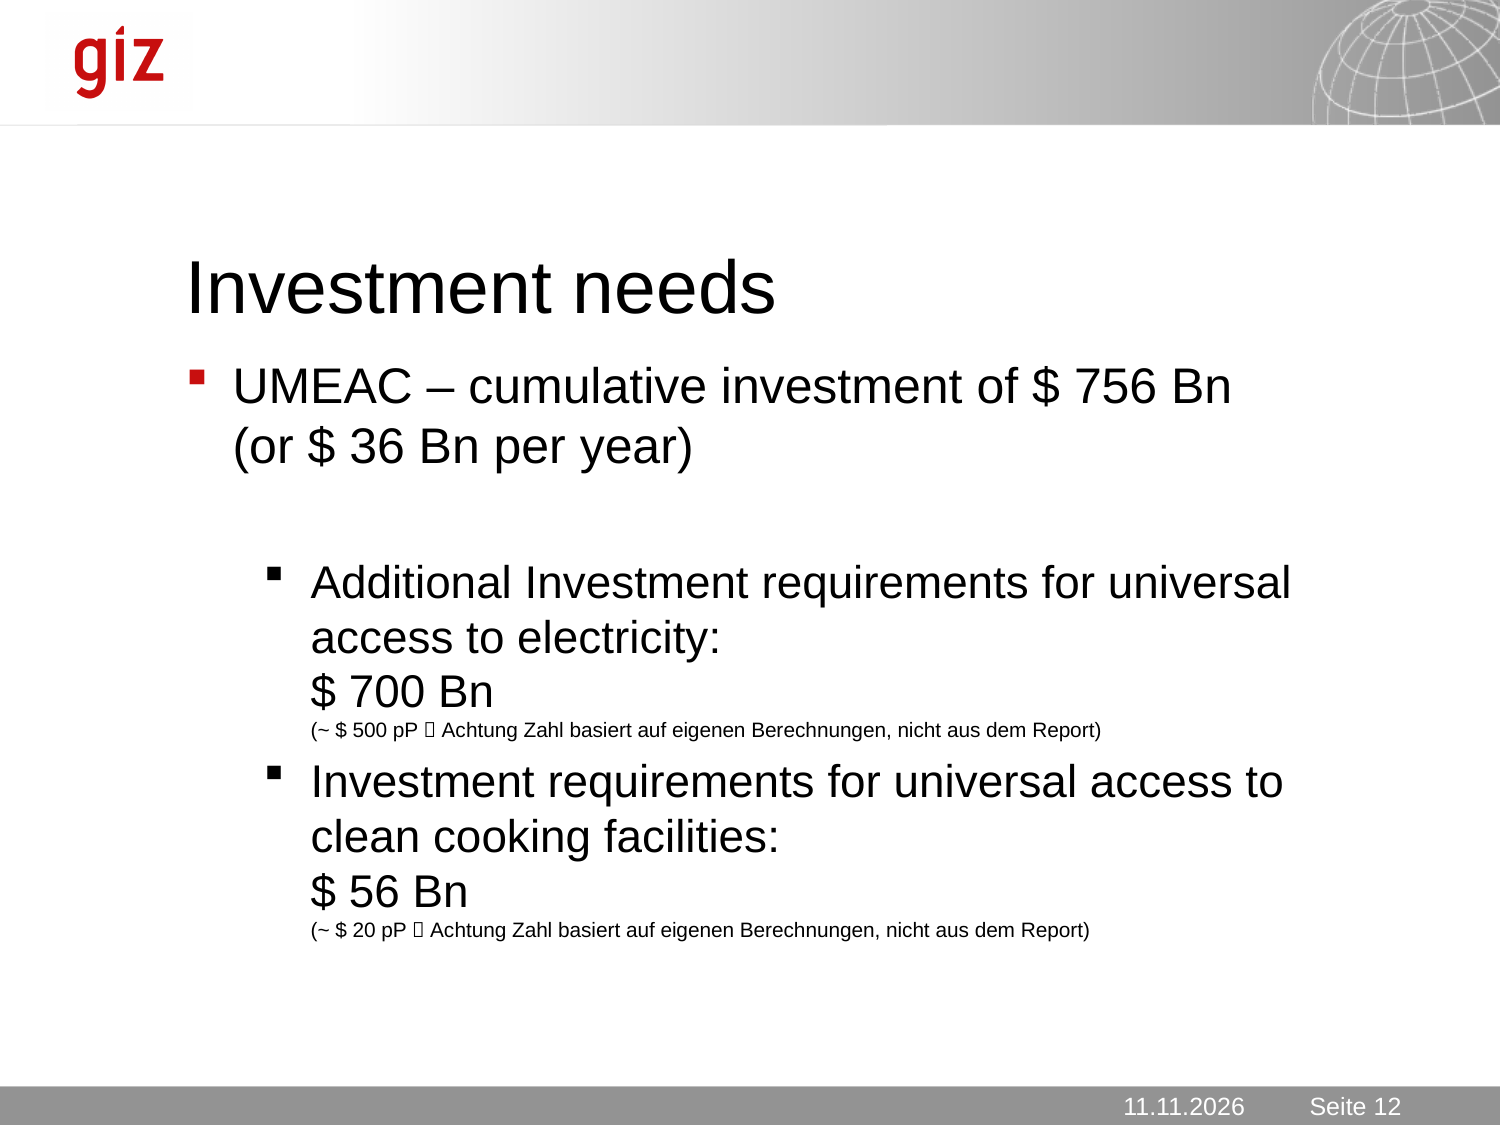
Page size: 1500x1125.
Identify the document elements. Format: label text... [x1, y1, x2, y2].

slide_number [1108, 1082, 1322, 1125]
picture [1311, 0, 1500, 125]
picture [45, 12, 193, 111]
list UMEAC – cumulative investment of $ 756 Bn (or $ 36 Bn per year) Additional Investment requirements for universal access to electricity: $ 700 Bn (~ $ 500 pP  Achtung Zahl basiert auf eigenen Berechnungen, nicht aus dem Report) Investment requirements for universal access to clean cooking facilities: $ 56 Bn (~ $ 20 pP  Achtung Zahl basiert auf eigenen Berechnungen, nicht aus dem Report) [170, 345, 1325, 1021]
title Investment needs [170, 231, 1325, 334]
